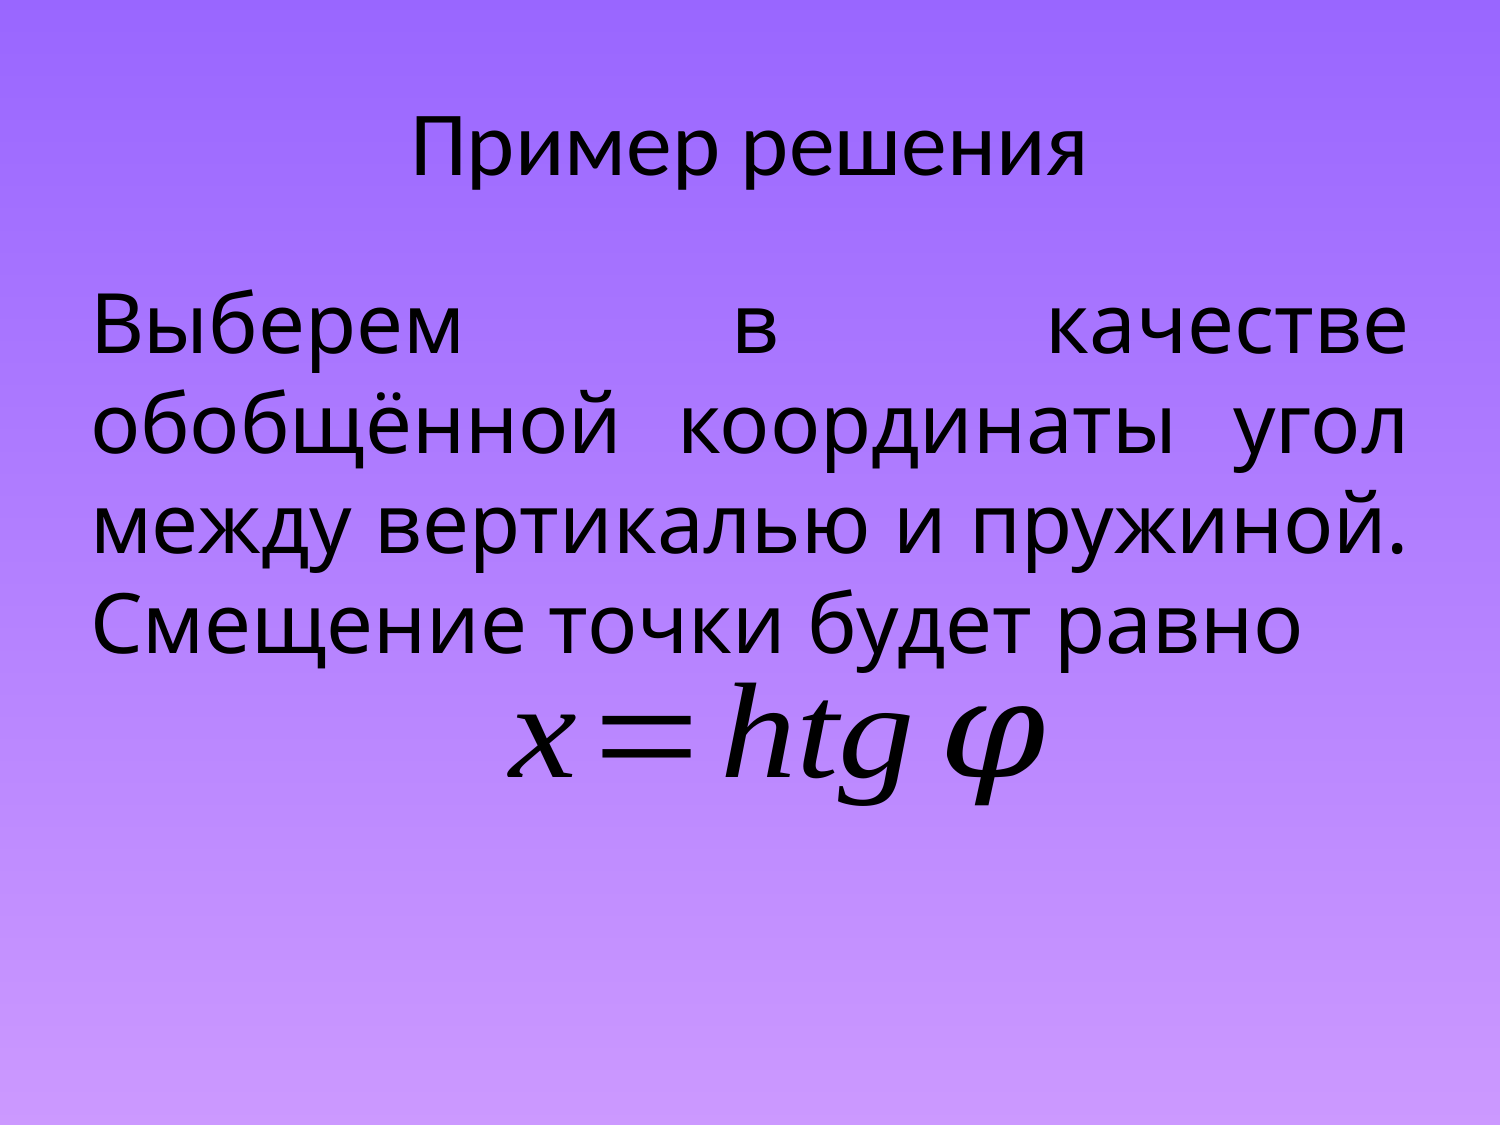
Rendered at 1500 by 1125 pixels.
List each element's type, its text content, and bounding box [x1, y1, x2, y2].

title Пример решения [75, 45, 1425, 233]
list Выберем в качестве обобщённой координаты угол между вертикалью и пружиной. Смещение точки будет равно [75, 262, 1425, 1005]
